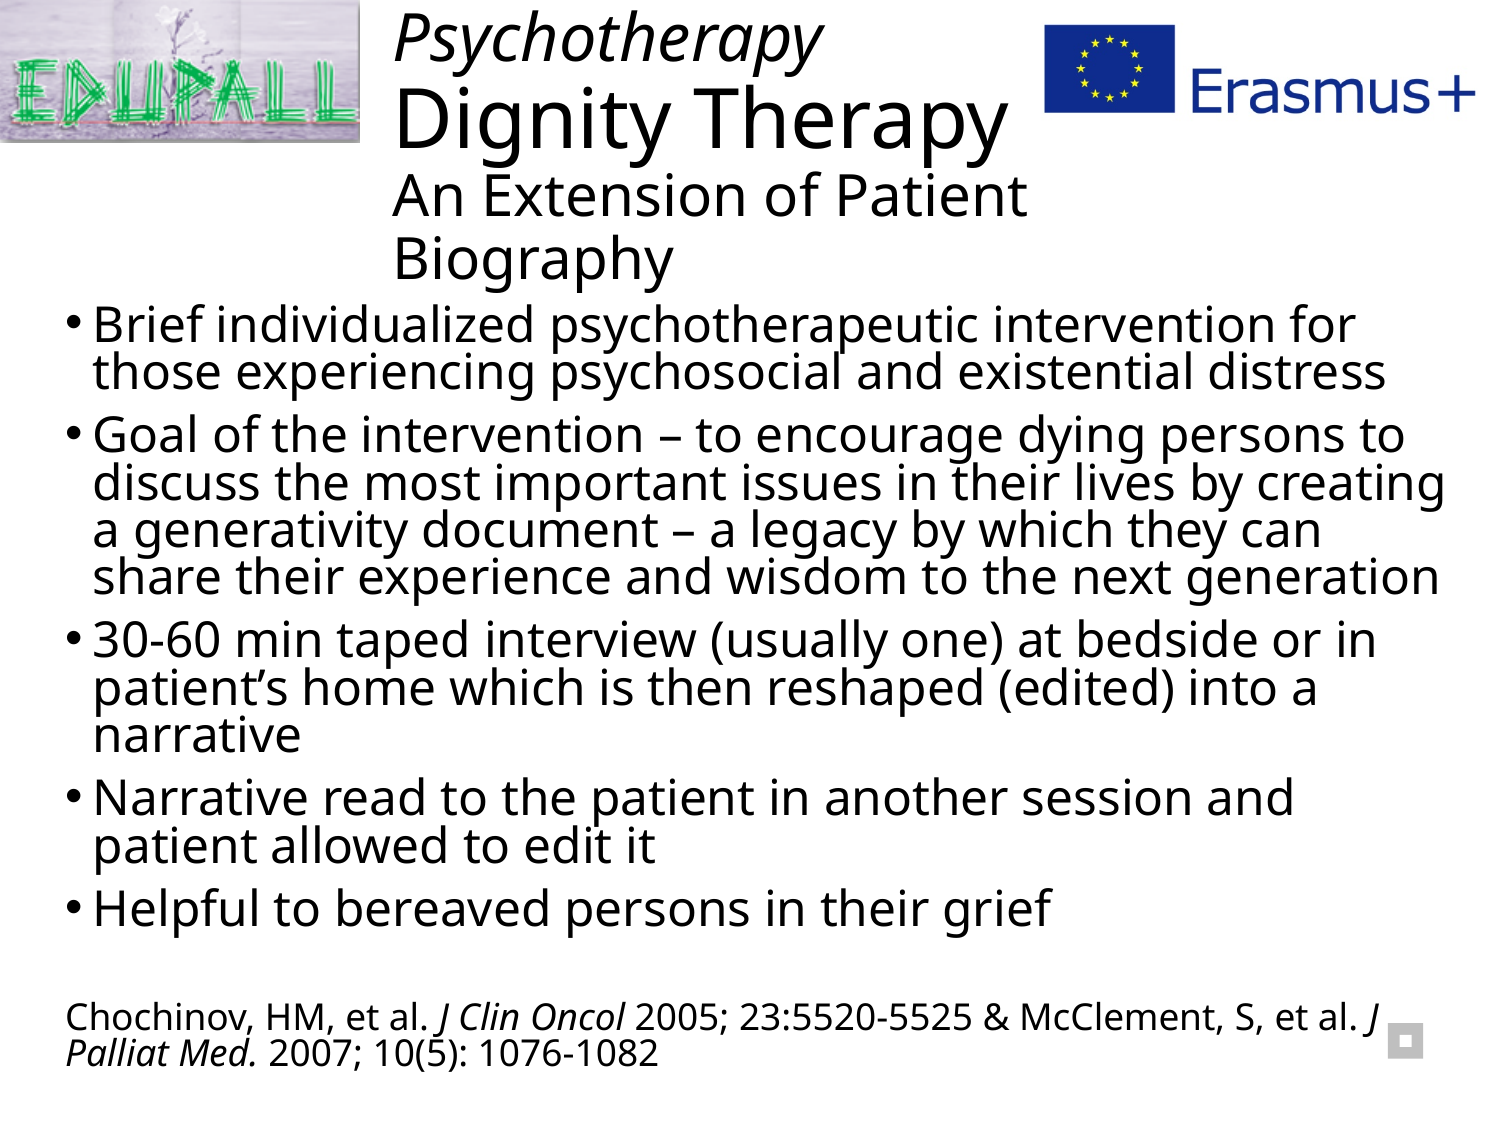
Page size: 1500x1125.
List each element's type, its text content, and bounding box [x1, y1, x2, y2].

list Brief individualized psychotherapeutic intervention for those experiencing psychosocial and existential distress Goal of the intervention – to encourage dying persons to discuss the most important issues in their lives by creating a generativity document – a legacy by which they can share their experience and wisdom to the next generation 30-60 min taped interview (usually one) at bedside or in patient’s home which is then reshaped (edited) into a narrative Narrative read to the patient in another session and patient allowed to edit it Helpful to bereaved persons in their grief Chochinov, HM, et al. J Clin Oncol 2005; 23:5520-5525 & McClement, S, et al. J Palliat Med. 2007; 10(5): 1076-1082 [50, 296, 1475, 1125]
title Psychotherapy Dignity Therapy An Extension of Patient Biography [377, 0, 1229, 296]
picture [1229, 0, 1500, 138]
picture [0, 0, 360, 143]
